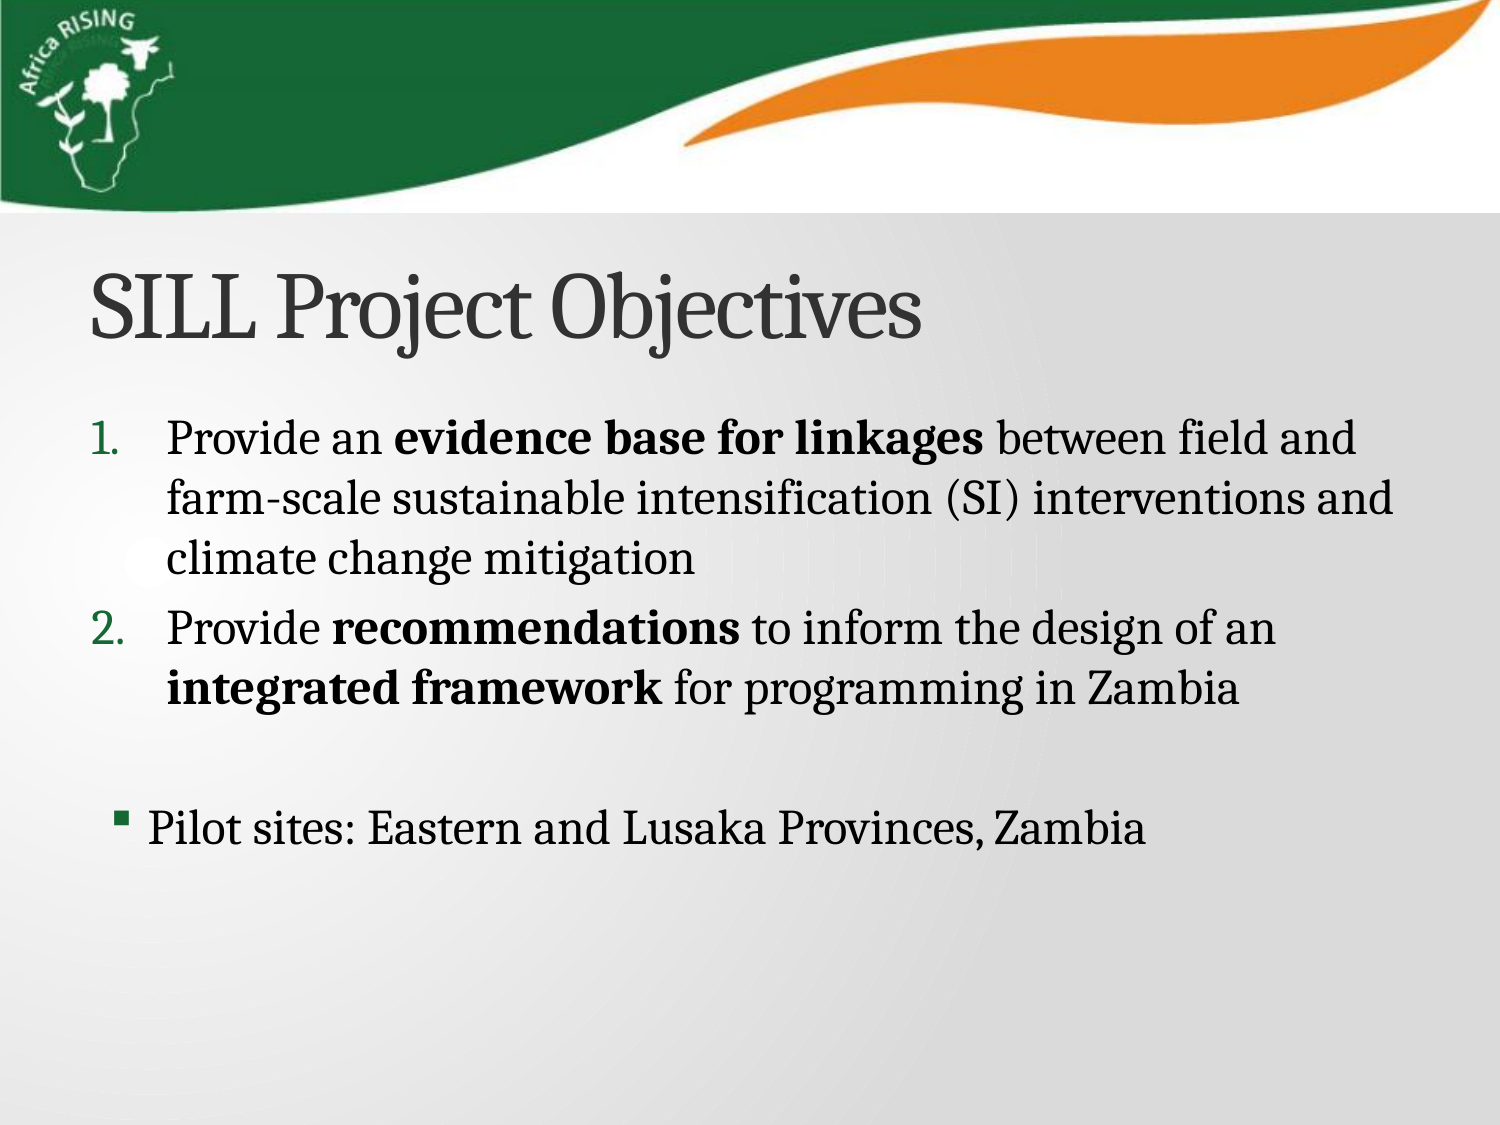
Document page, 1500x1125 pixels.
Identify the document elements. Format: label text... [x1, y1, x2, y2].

list Provide an evidence base for linkages between field and farm-scale sustainable intensification (SI) interventions and climate change mitigation Provide recommendations to inform the design of an integrated framework for programming in Zambia Pilot sites: Eastern and Lusaka Provinces, Zambia [76, 397, 1412, 1010]
title SILL Project Objectives [76, 235, 1424, 468]
picture [0, 0, 1500, 213]
